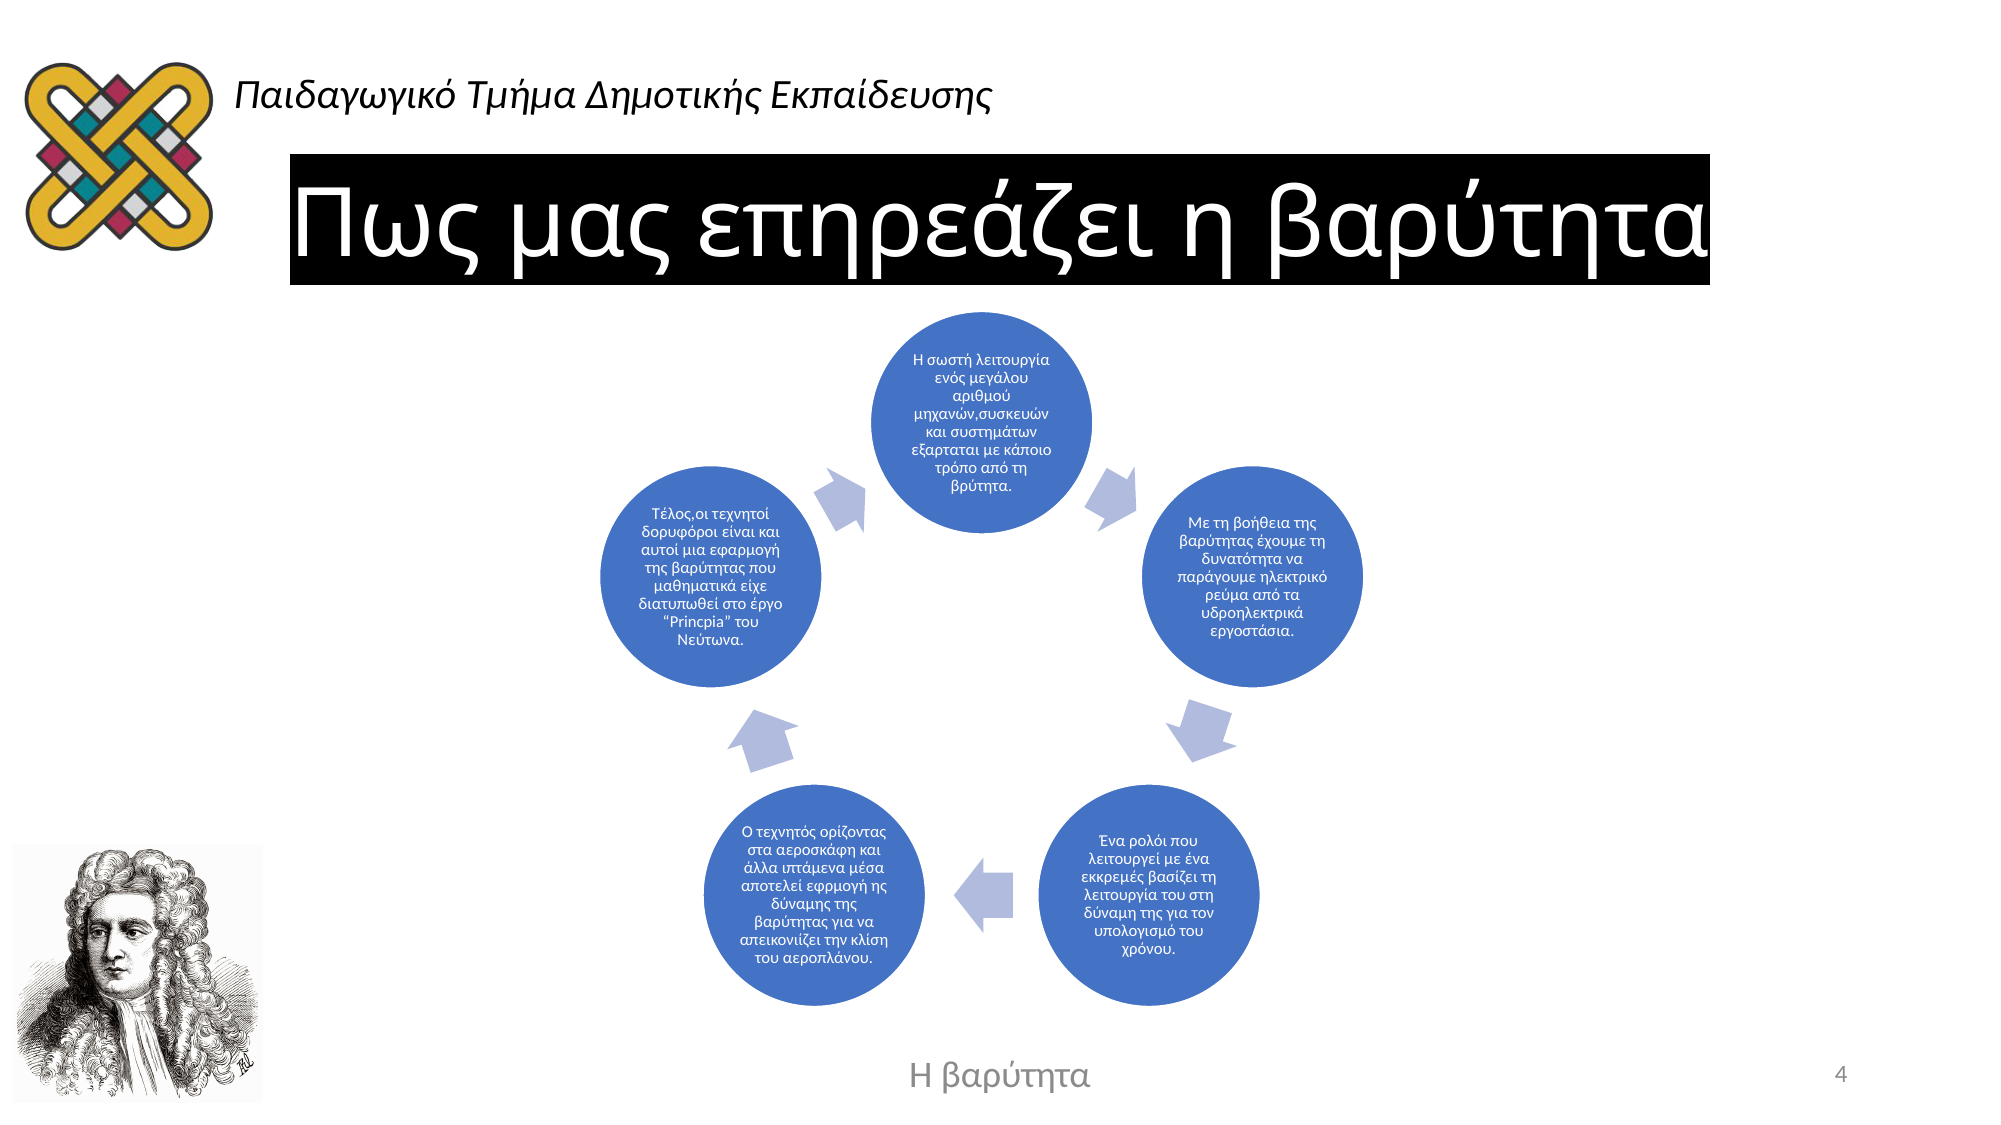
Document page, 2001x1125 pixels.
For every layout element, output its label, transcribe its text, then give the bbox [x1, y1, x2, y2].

title Πως μας επηρεάζει η βαρύτητα [249, 155, 1750, 285]
footer Η βαρύτητα [662, 1042, 1338, 1103]
picture [12, 844, 263, 1103]
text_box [333, 268, 1630, 1007]
picture [4, 42, 233, 271]
slide_number 4 [1412, 1042, 1863, 1103]
